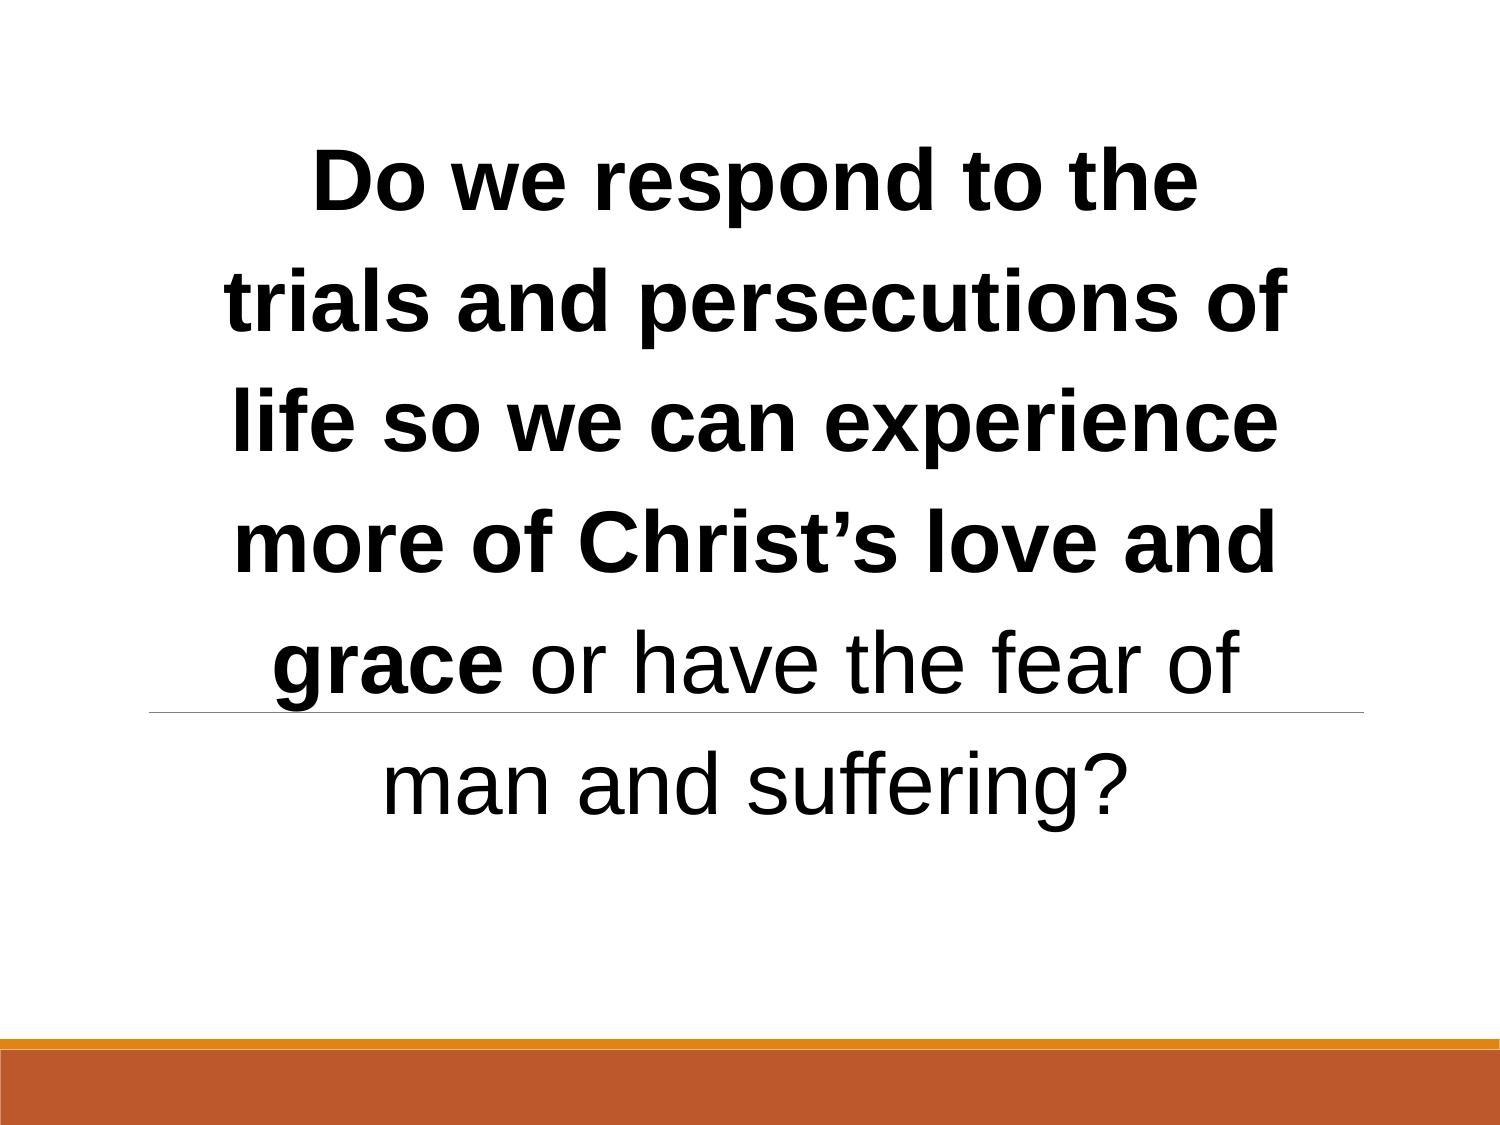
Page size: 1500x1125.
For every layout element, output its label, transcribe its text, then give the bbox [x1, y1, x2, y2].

text_box Do we respond to the trials and persecutions of life so we can experience more of Christ’s love and grace or have the fear of man and suffering? [187, 99, 1325, 839]
